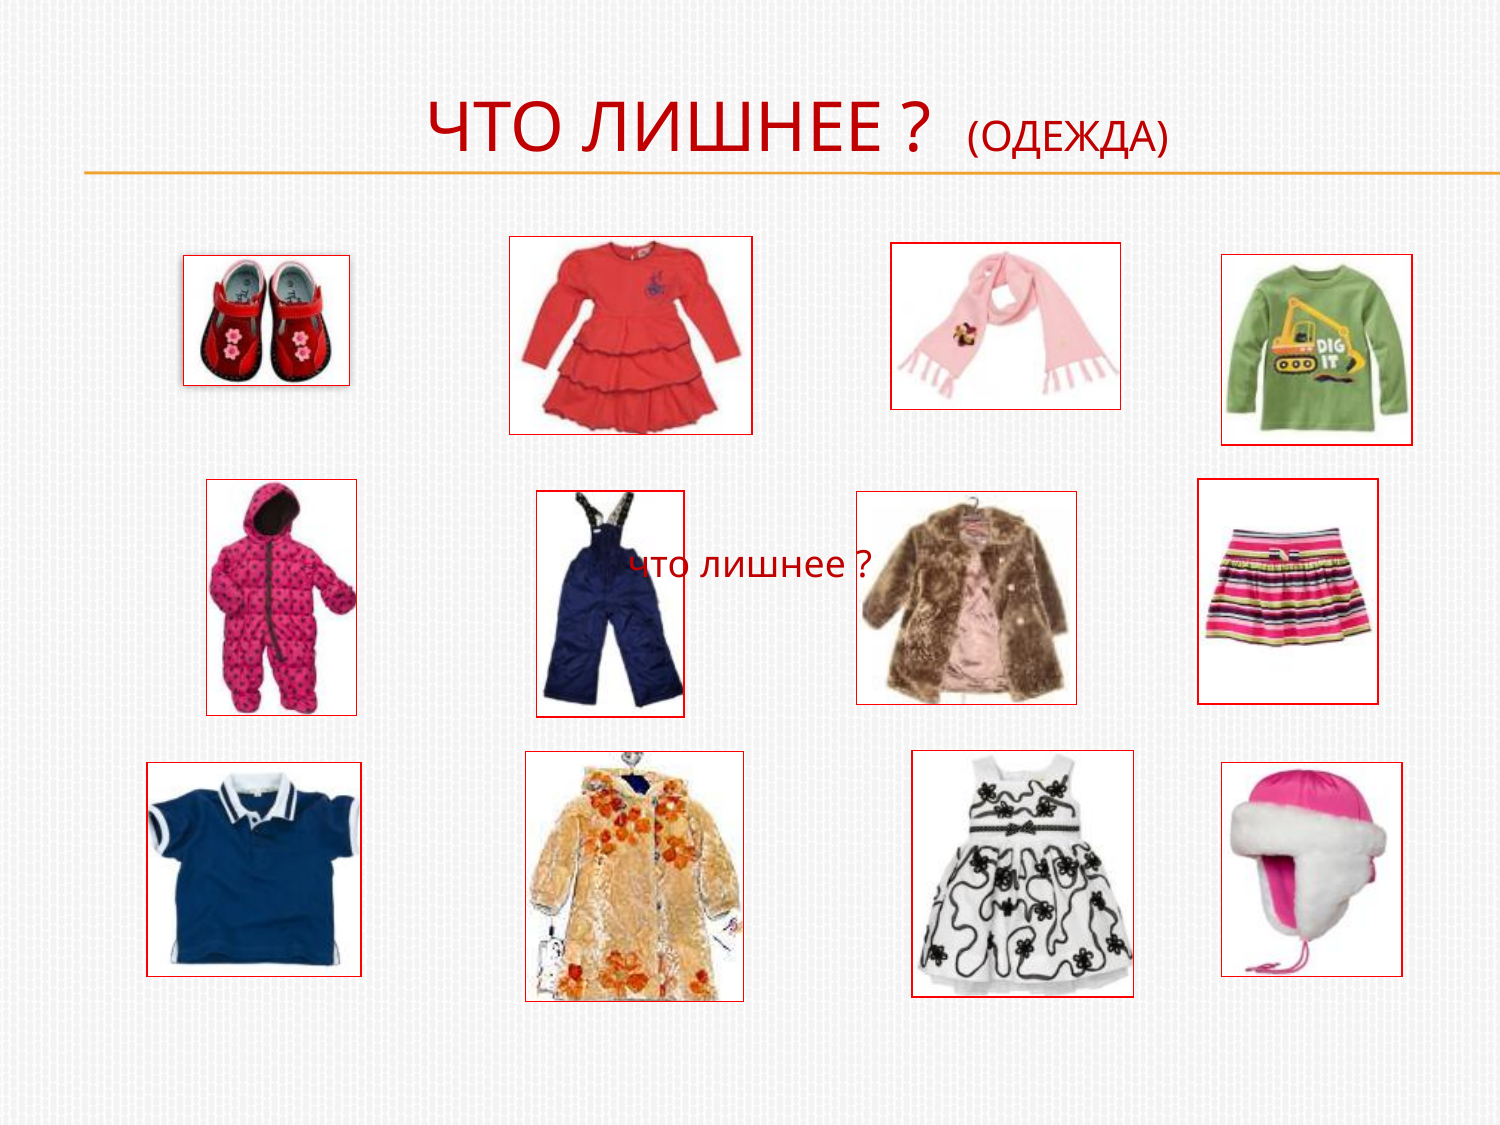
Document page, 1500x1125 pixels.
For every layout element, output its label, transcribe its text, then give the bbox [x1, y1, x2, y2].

picture [206, 479, 357, 717]
picture [891, 243, 1120, 410]
picture [1222, 762, 1402, 977]
picture [537, 491, 684, 717]
title что лишнее ? (одежда) [218, 75, 1376, 173]
picture [509, 236, 752, 434]
picture [1222, 254, 1412, 445]
picture [147, 762, 361, 977]
text_box что лишнее ? [692, 532, 845, 592]
picture [855, 491, 1077, 705]
picture [1198, 479, 1378, 704]
picture [912, 751, 1134, 997]
picture [525, 751, 744, 1002]
picture [182, 254, 350, 386]
